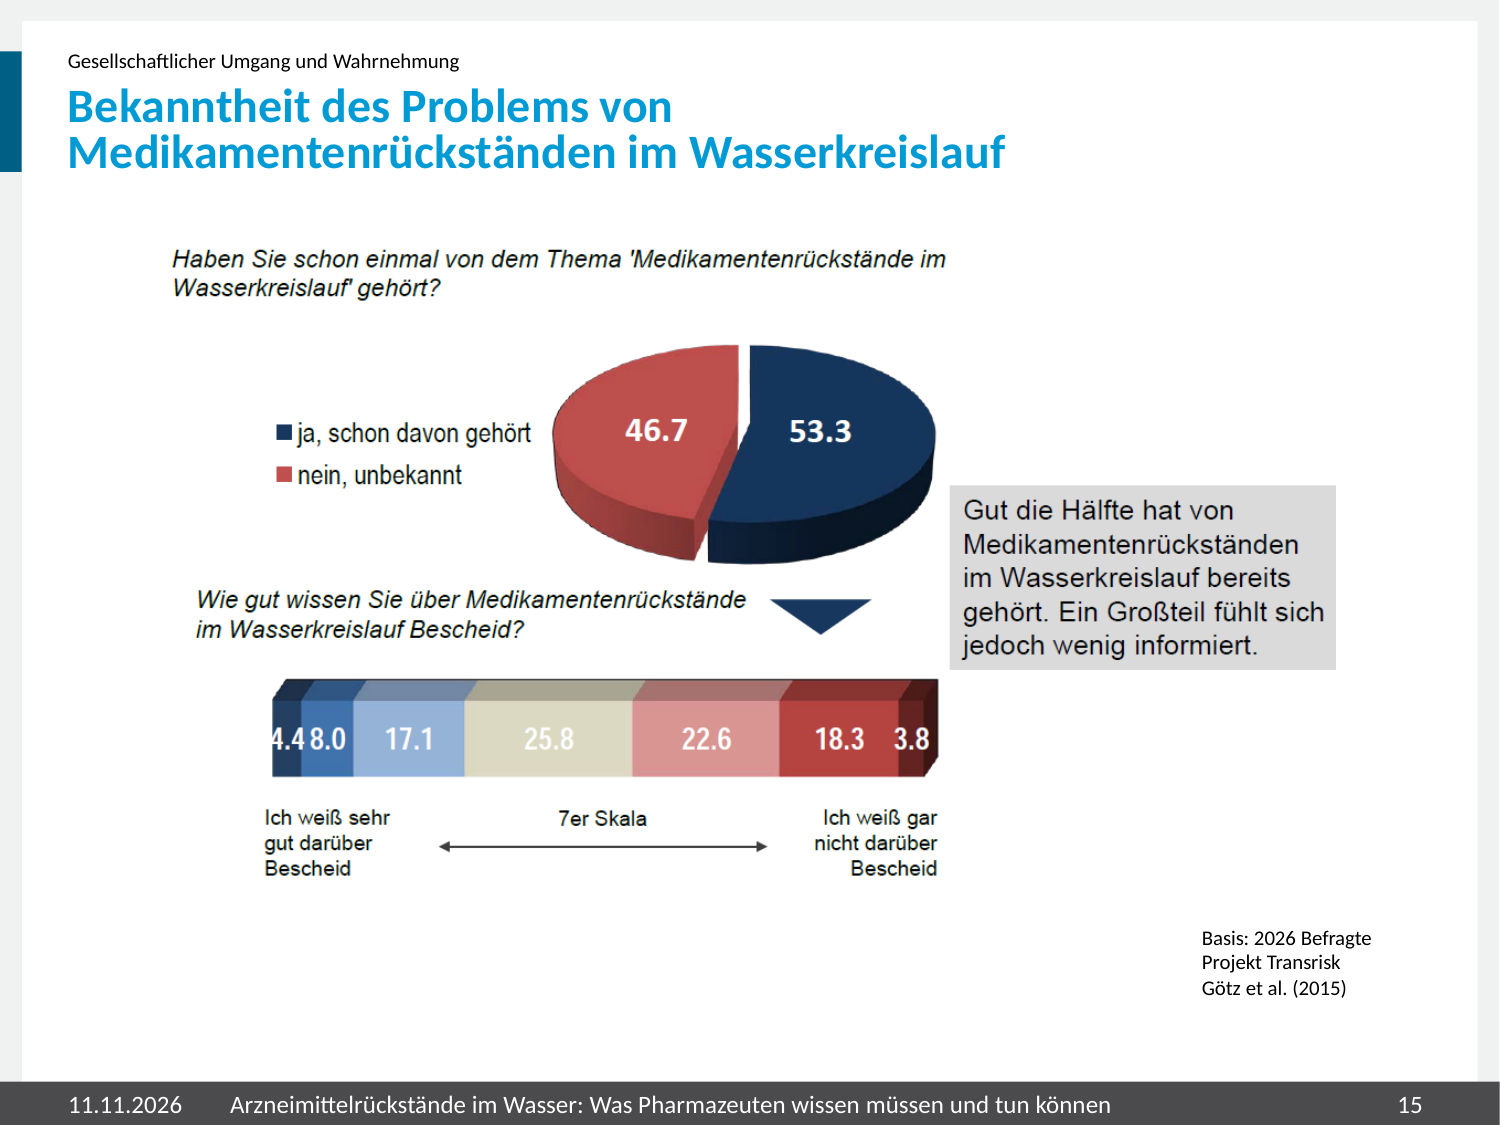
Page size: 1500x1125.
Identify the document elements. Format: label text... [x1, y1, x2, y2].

text_box Basis: 2026 Befragte Projekt Transrisk Götz et al. (2015) [1187, 916, 1425, 1007]
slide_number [68, 1082, 230, 1125]
list Gesellschaftlicher Umgang und Wahrnehmung [67, 47, 1415, 86]
picture [163, 231, 1336, 879]
title Bekanntheit des Problems von Medikamentenrückständen im Wasserkreislauf [67, 77, 1418, 178]
footer Arzneimittelrückstände im Wasser: Was Pharmazeuten wissen müssen und tun können [230, 1082, 1199, 1125]
slide_number 15 [1331, 1082, 1423, 1125]
list [67, 245, 1424, 1044]
